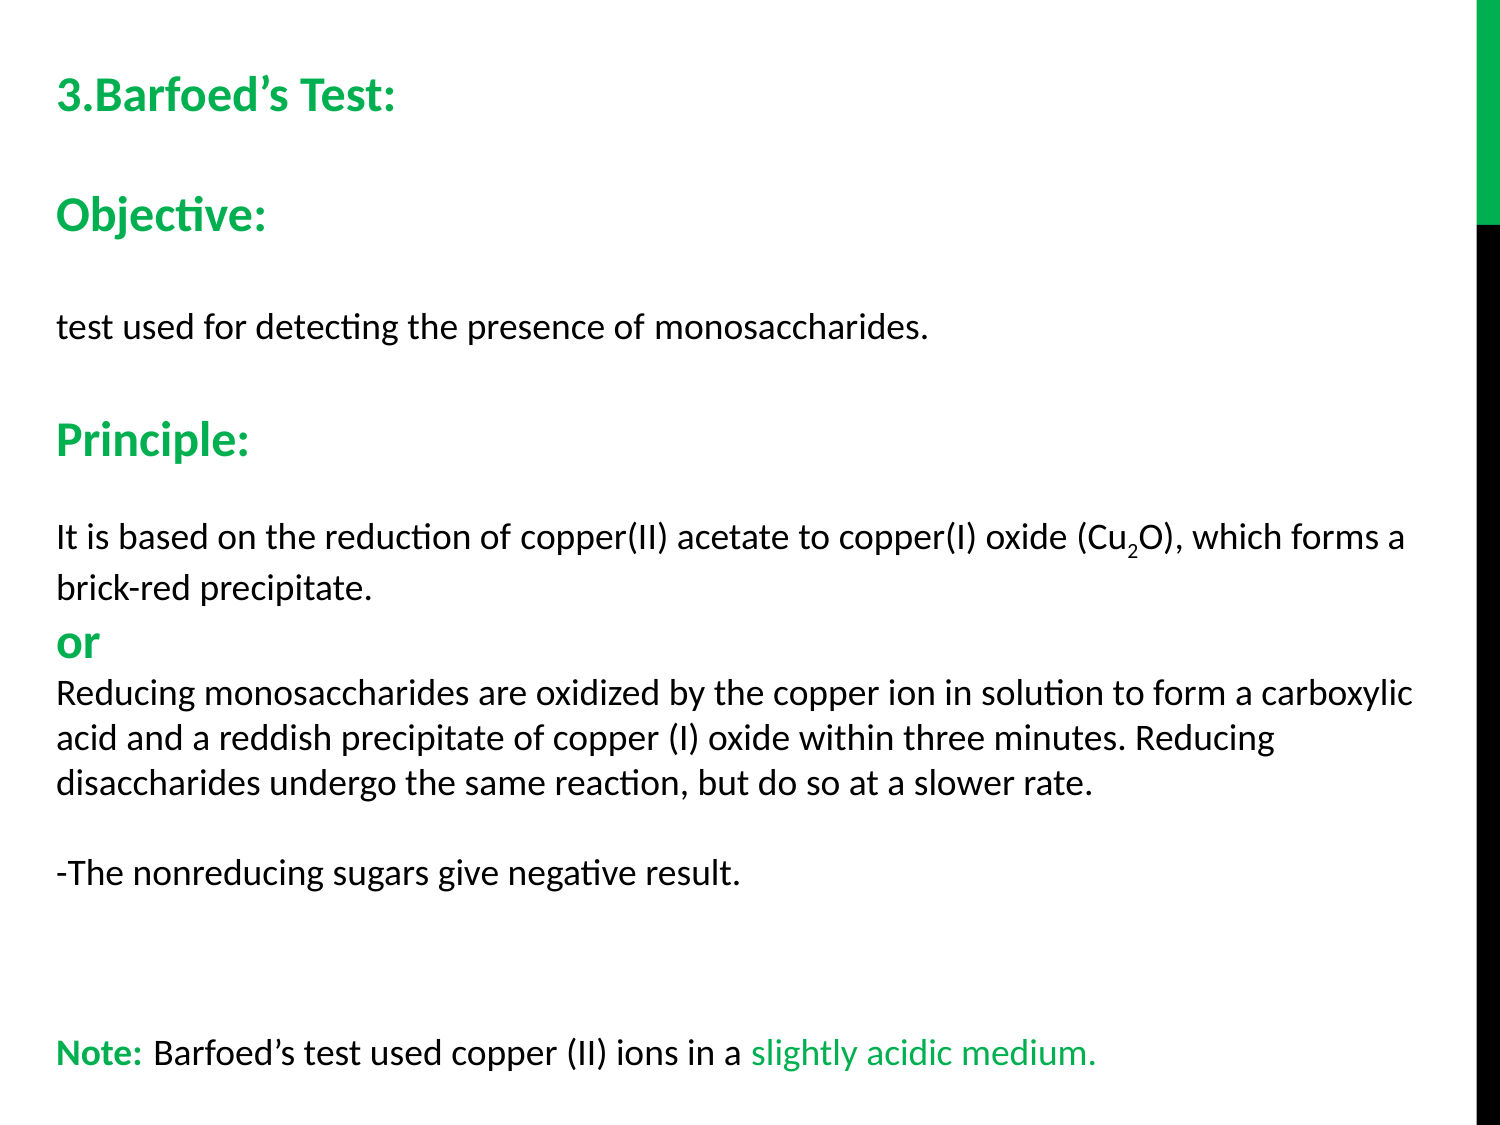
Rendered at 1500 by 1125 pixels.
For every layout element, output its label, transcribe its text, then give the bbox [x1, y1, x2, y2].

text_box 3.Barfoed’s Test: Objective: test used for detecting the presence of monosaccharides. Principle: It is based on the reduction of copper(II) acetate to copper(I) oxide (Cu2O), which forms a brick-red precipitate. or Reducing monosaccharides are oxidized by the copper ion in solution to form a carboxylic acid and a reddish precipitate of copper (I) oxide within three minutes. Reducing disaccharides undergo the same reaction, but do so at a slower rate. -The nonreducing sugars give negative result. Note: Barfoed’s test used copper (II) ions in a slightly acidic medium. [41, 54, 1436, 1125]
